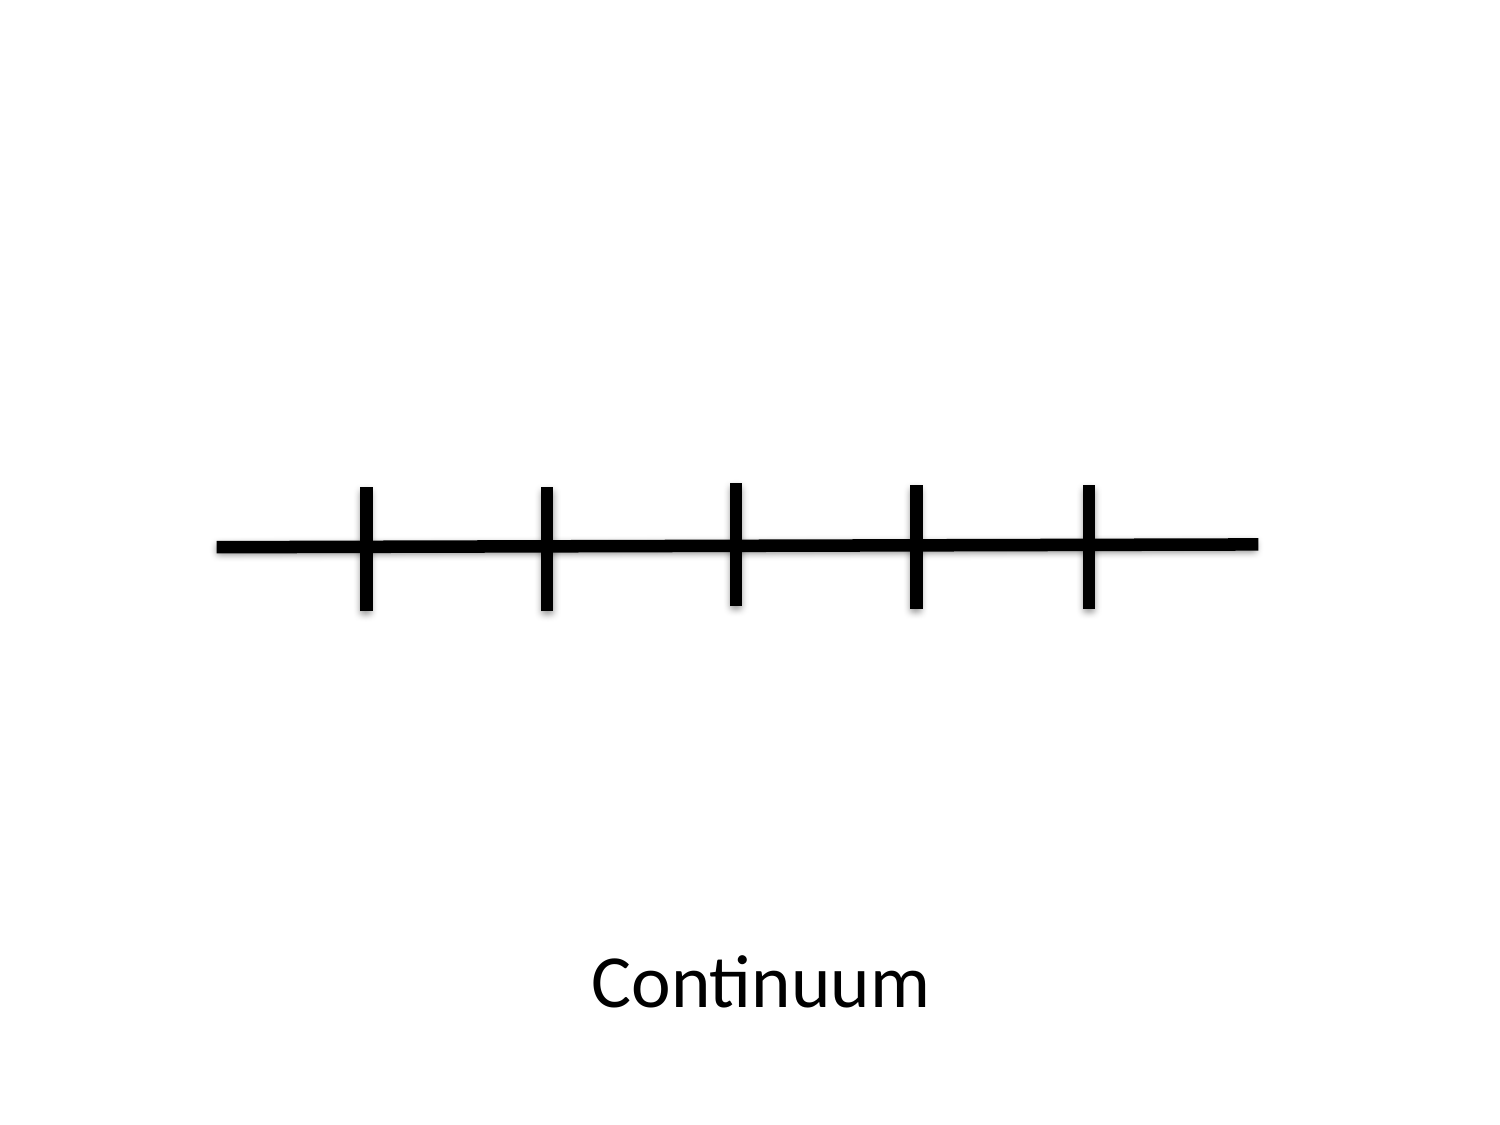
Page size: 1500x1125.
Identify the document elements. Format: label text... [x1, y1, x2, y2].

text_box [740, 544, 912, 548]
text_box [551, 544, 731, 548]
text_box Continuum [577, 924, 946, 1030]
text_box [1093, 544, 1259, 548]
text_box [216, 544, 362, 548]
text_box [922, 544, 1084, 548]
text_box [372, 544, 542, 548]
